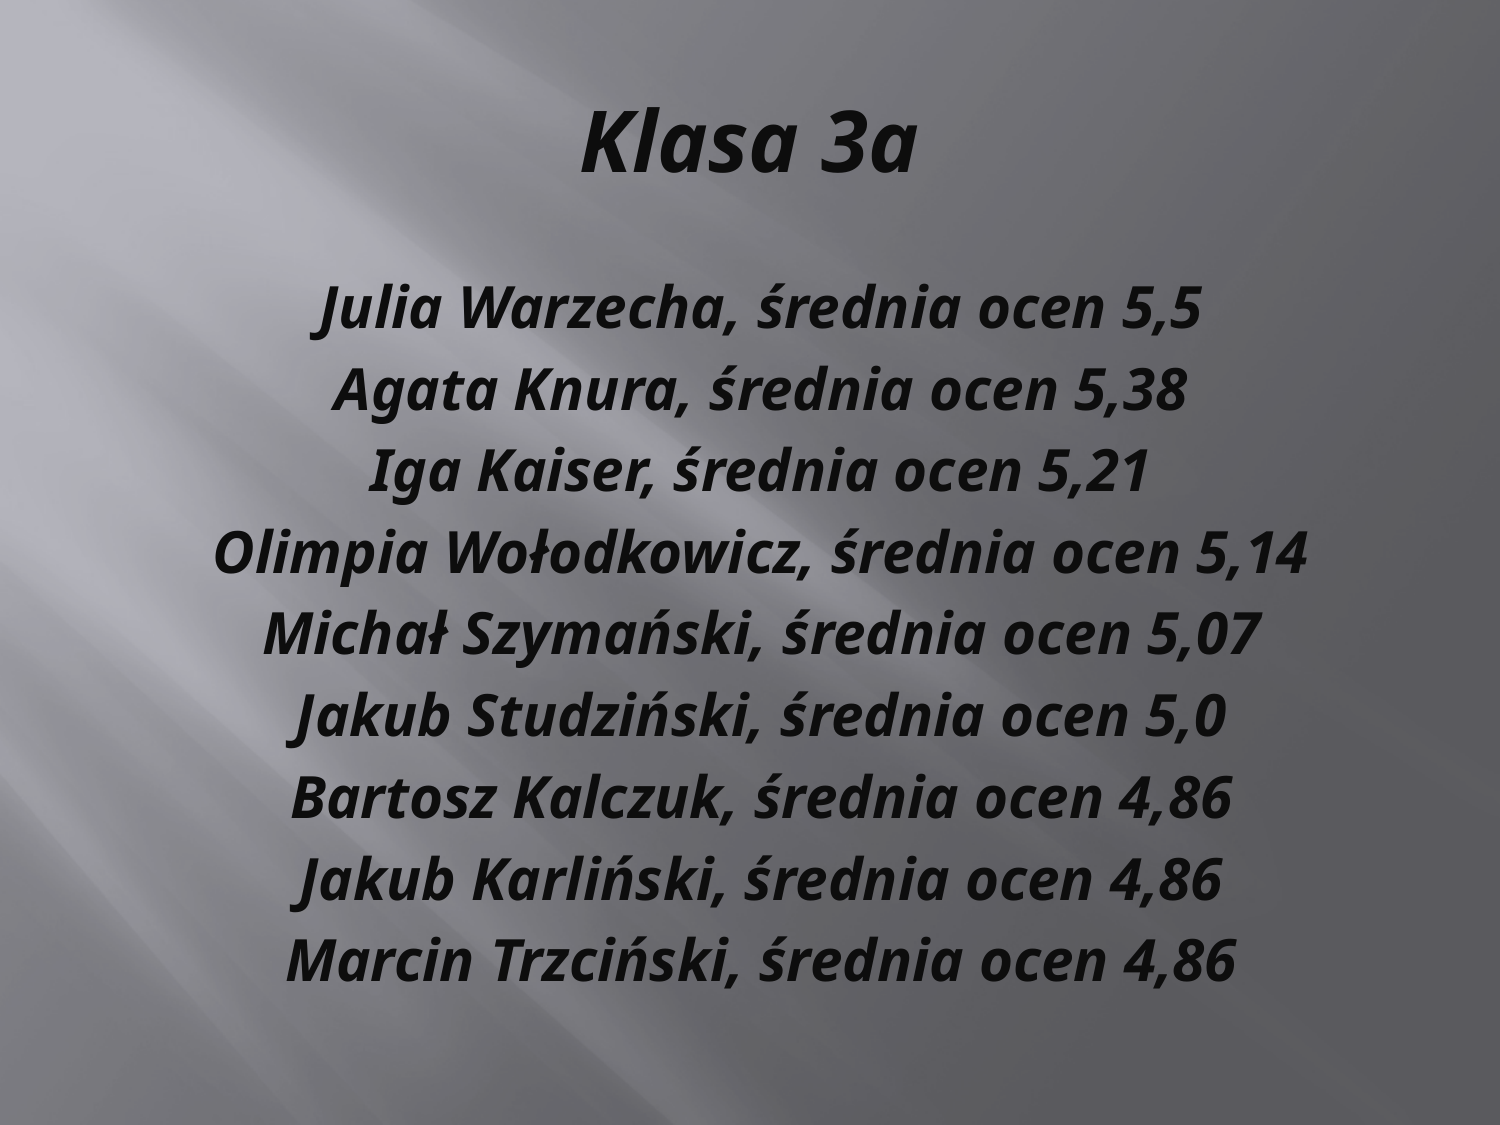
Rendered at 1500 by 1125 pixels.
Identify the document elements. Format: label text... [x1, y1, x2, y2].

list Julia Warzecha, średnia ocen 5,5 Agata Knura, średnia ocen 5,38 Iga Kaiser, średnia ocen 5,21 Olimpia Wołodkowicz, średnia ocen 5,14 Michał Szymański, średnia ocen 5,07 Jakub Studziński, średnia ocen 5,0 Bartosz Kalczuk, średnia ocen 4,86 Jakub Karliński, średnia ocen 4,86 Marcin Trzciński, średnia ocen 4,86 [75, 262, 1425, 1035]
title Klasa 3a [75, 45, 1425, 233]
